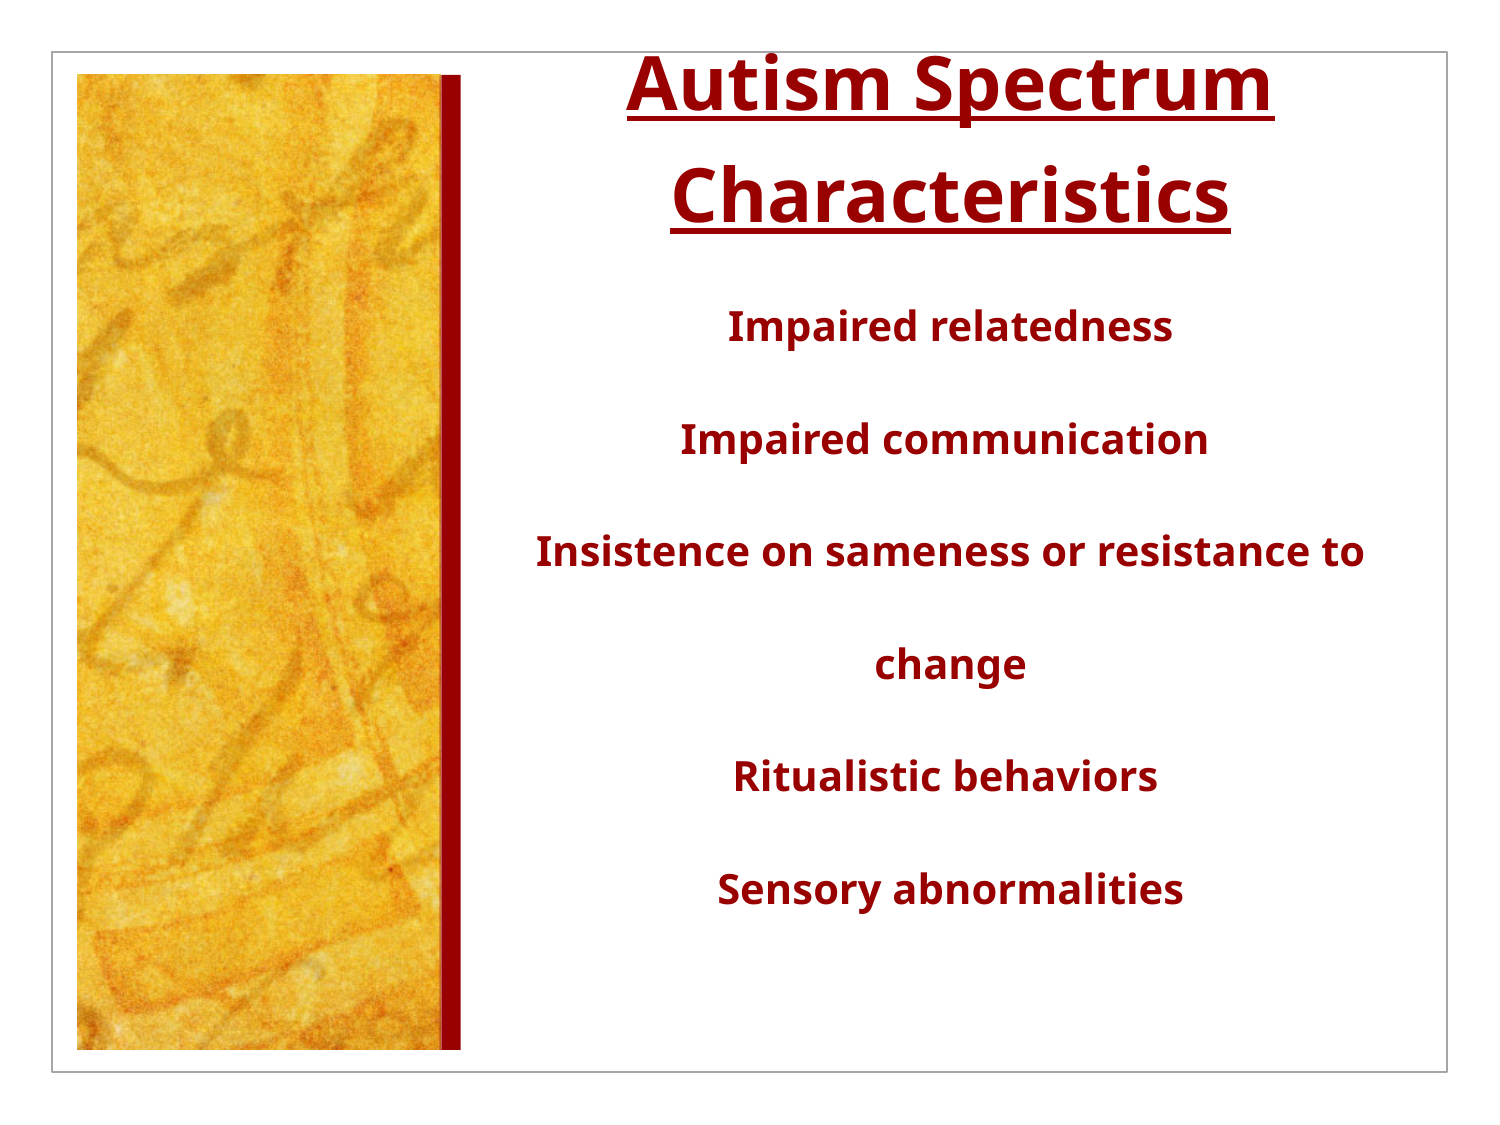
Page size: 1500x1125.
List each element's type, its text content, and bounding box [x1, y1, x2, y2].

title Autism Spectrum Characteristics Impaired relatedness Impaired communication Insistence on sameness or resistance to change Ritualistic behaviors Sensory abnormalities [508, 125, 1394, 1025]
picture [77, 74, 441, 1050]
